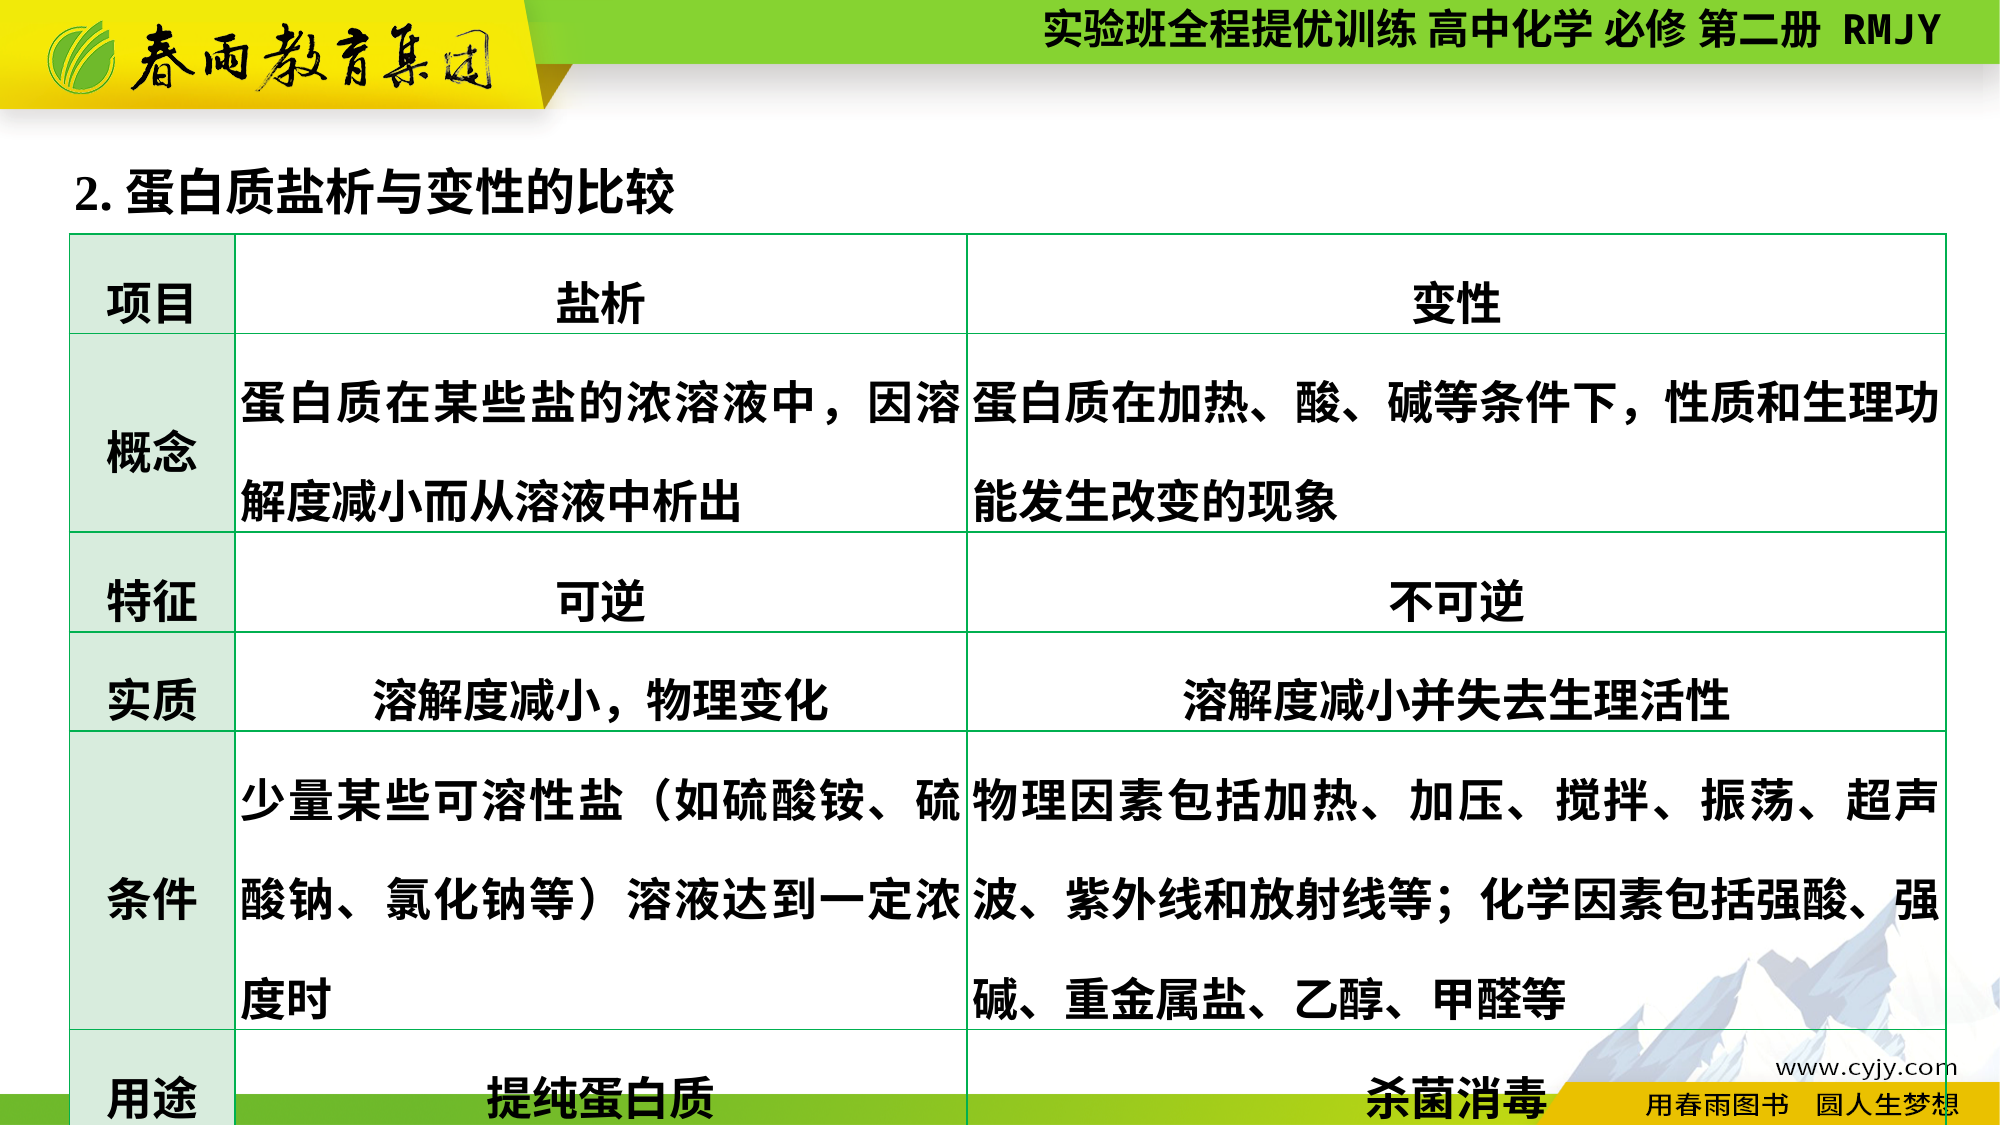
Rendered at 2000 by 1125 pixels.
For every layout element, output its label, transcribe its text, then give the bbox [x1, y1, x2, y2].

table_cell 特征 [70, 533, 234, 631]
list 2.蛋白质盐析与变性的比较 [59, 122, 1944, 217]
table_cell 条件 [70, 732, 234, 1029]
table_cell 物理因素包括加热、加压、搅拌、振荡、超声波、紫外线和放射线等；化学因素包括强酸、强碱、重金属盐、乙醇、甲醛等 [968, 732, 1945, 1029]
table_cell 用途 [70, 1030, 234, 1125]
table_cell 蛋白质在某些盐的浓溶液中，因溶解度减小而从溶液中析出 [236, 334, 966, 531]
table_cell 蛋白质在加热、酸、碱等条件下，性质和生理功能发生改变的现象 [968, 334, 1945, 531]
table_header 盐析 [236, 235, 966, 333]
picture [0, 0, 2000, 1125]
table_cell 概念 [70, 334, 234, 531]
table_cell 可逆 [236, 533, 966, 631]
table_cell 不可逆 [968, 533, 1945, 631]
table_cell 实质 [70, 633, 234, 730]
table_cell 溶解度减小并失去生理活性 [968, 633, 1945, 730]
table_header 项目 [70, 235, 234, 333]
table_cell 提纯蛋白质 [236, 1030, 966, 1125]
table_header 变性 [968, 235, 1945, 333]
table_cell 溶解度减小，物理变化 [236, 633, 966, 730]
table_cell 少量某些可溶性盐（如硫酸铵、硫酸钠、氯化钠等）溶液达到一定浓度时 [236, 732, 966, 1029]
table_cell 杀菌消毒 [968, 1030, 1945, 1125]
